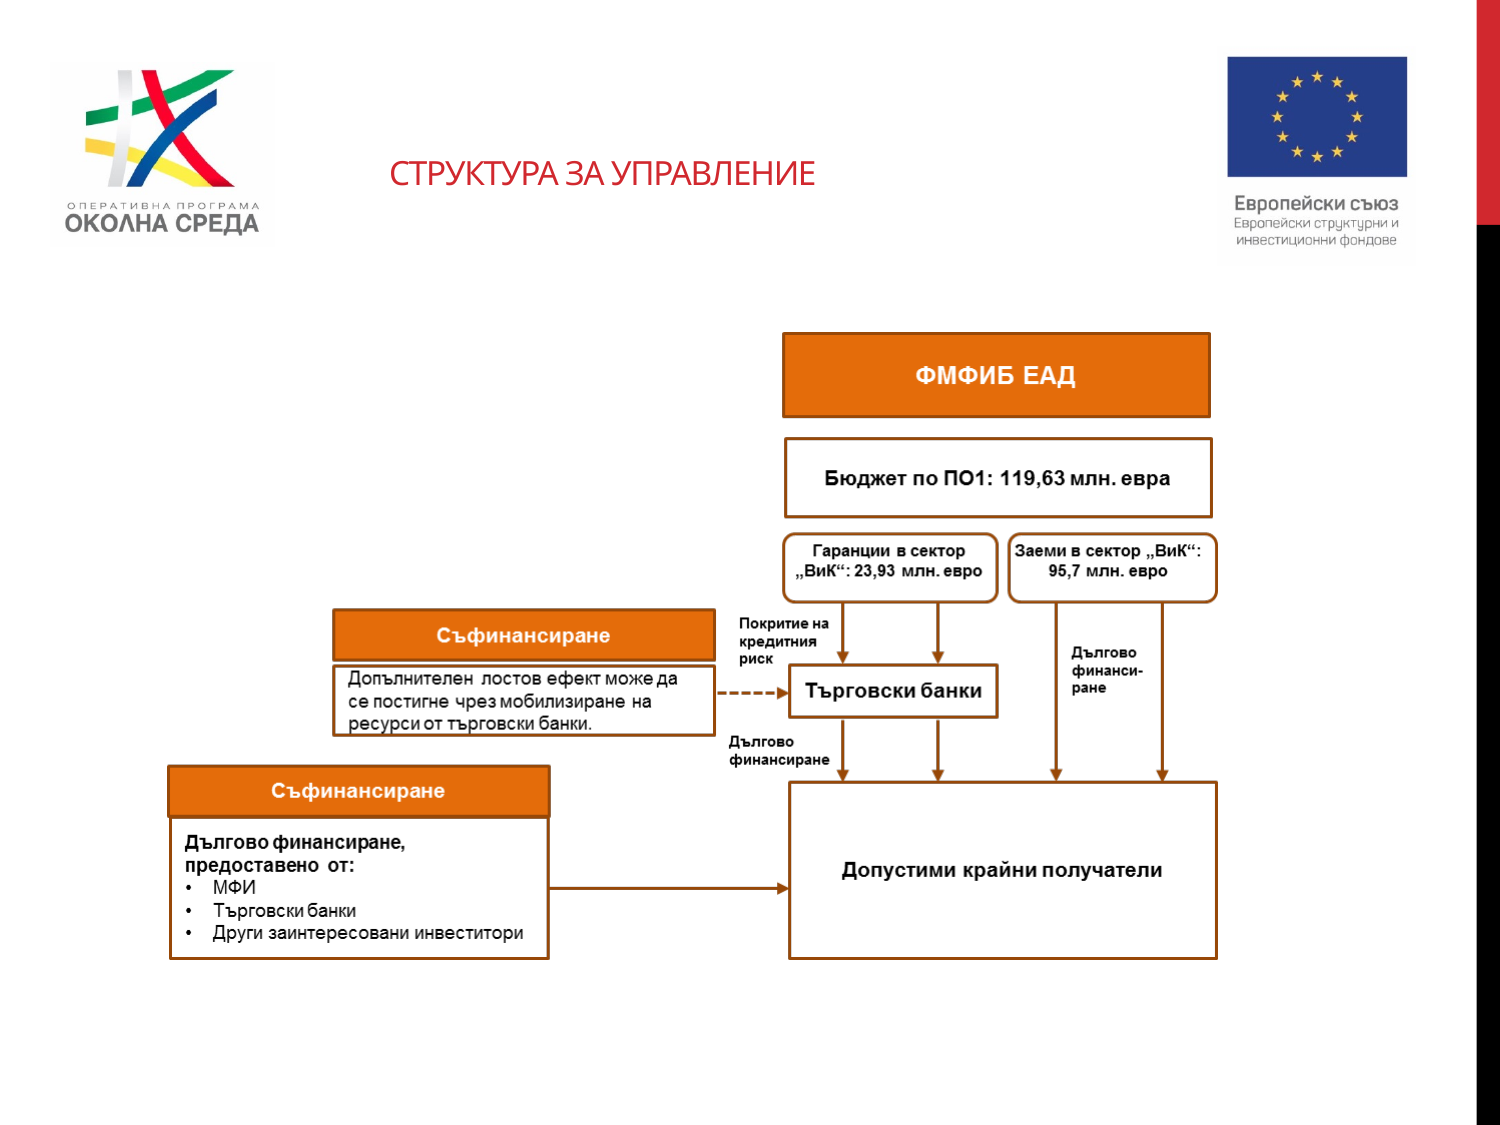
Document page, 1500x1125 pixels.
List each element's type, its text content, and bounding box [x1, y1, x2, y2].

picture [49, 61, 275, 247]
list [167, 332, 1233, 961]
picture [1216, 46, 1417, 267]
title структура за управление [87, 0, 1038, 200]
